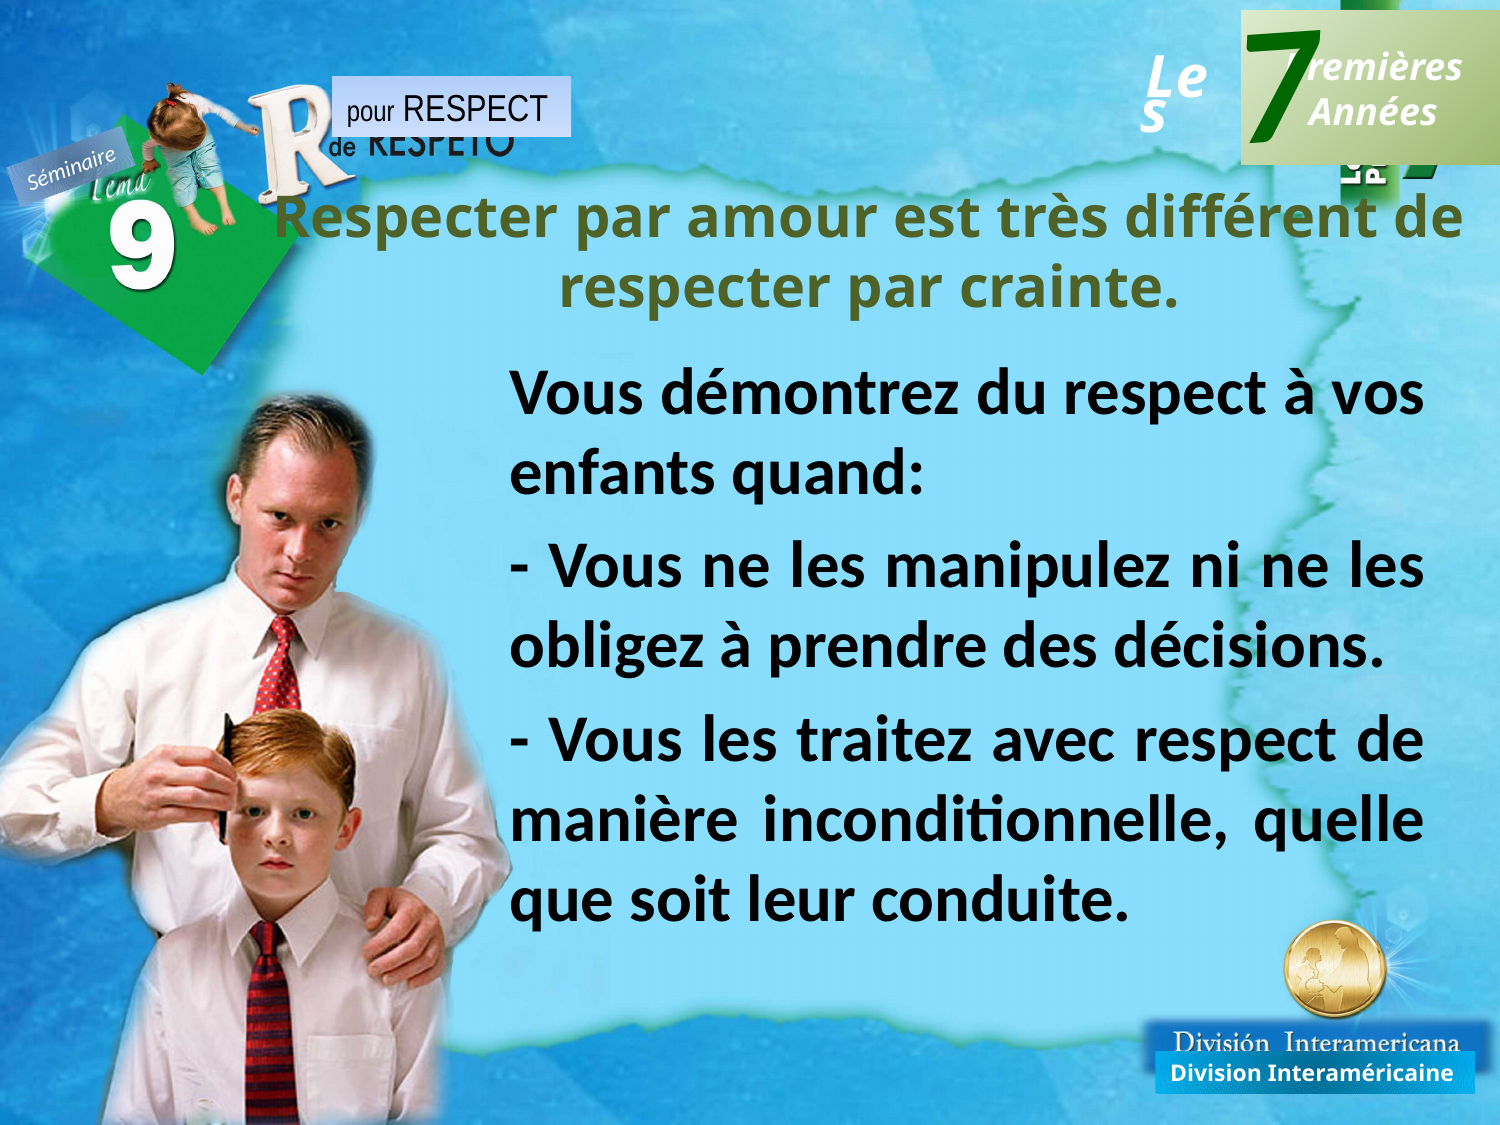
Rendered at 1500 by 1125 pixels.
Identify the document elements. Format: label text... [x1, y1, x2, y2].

text_box Respecter par amour est très différent de respecter par crainte. [206, 172, 1484, 396]
picture [0, 0, 1500, 1125]
list Vous démontrez du respect à vos enfants quand: - Vous ne les manipulez ni ne les obligez à prendre des décisions. - Vous les traitez avec respect de manière inconditionnelle, quelle que soit leur conduite. [438, 396, 1442, 1067]
